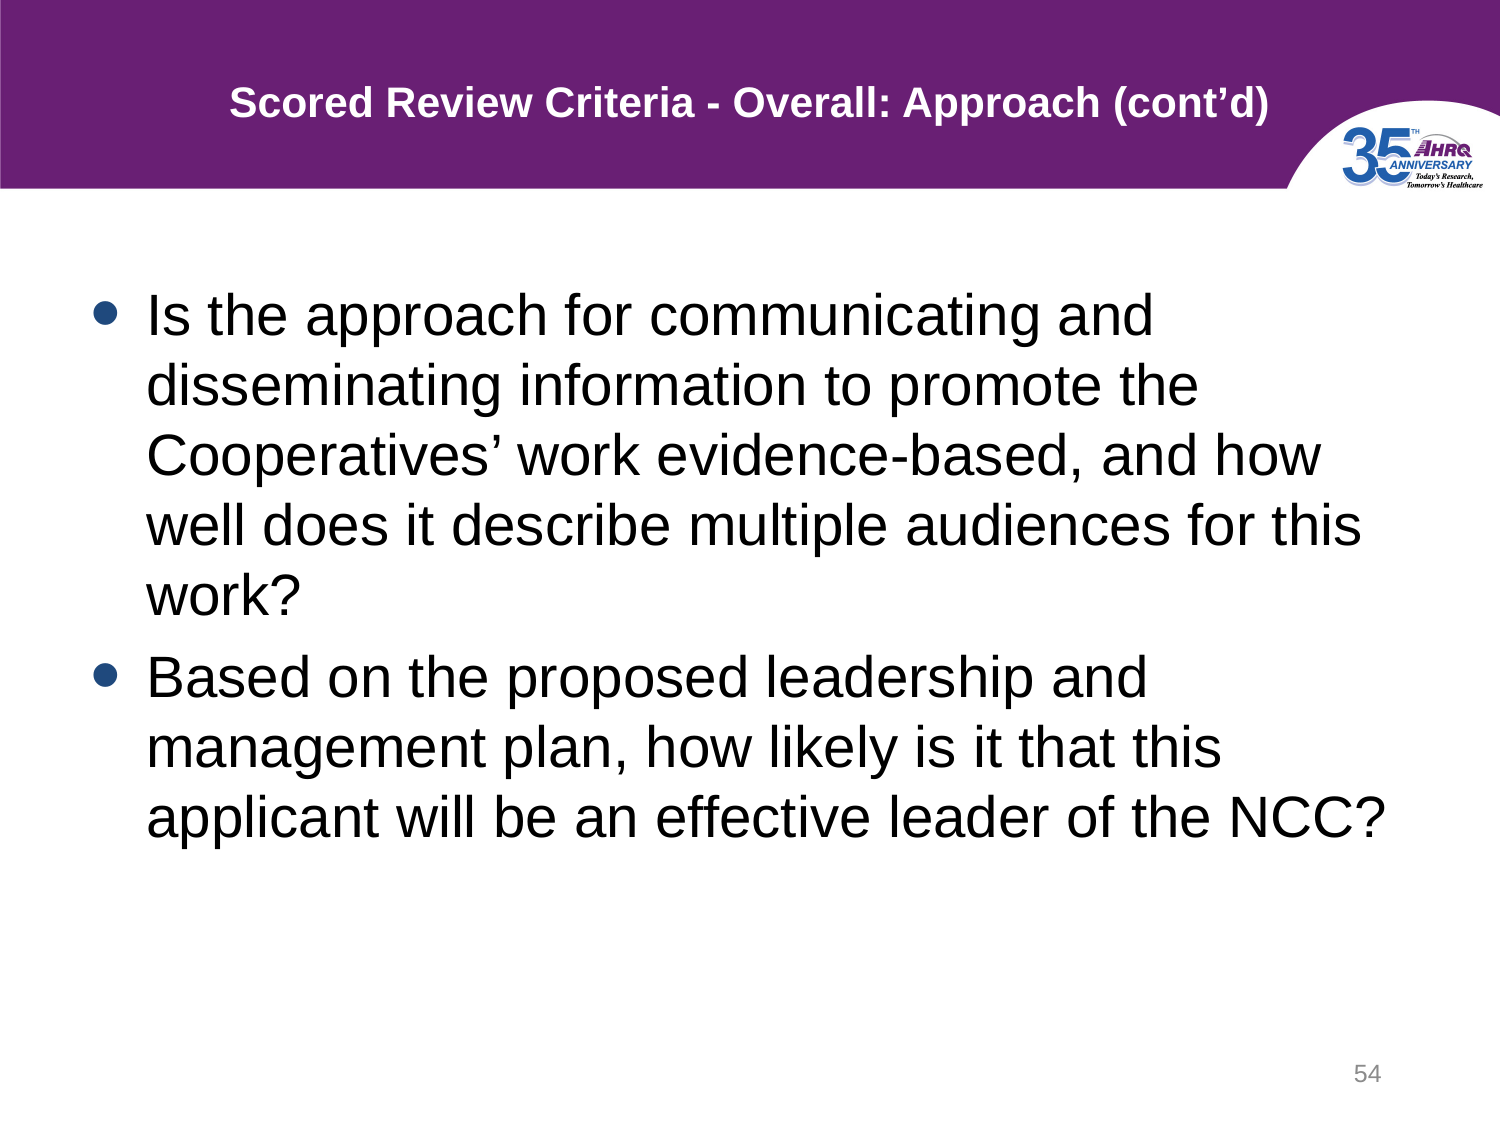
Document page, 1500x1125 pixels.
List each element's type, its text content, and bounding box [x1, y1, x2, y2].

picture [0, 0, 1500, 1125]
title Scored Review Criteria - Overall: Approach (cont’d) [206, 50, 1294, 152]
slide_number 54 [1059, 1042, 1397, 1103]
list Is the approach for communicating and disseminating information to promote the Cooperatives’ work evidence-based, and how well does it describe multiple audiences for this work? Based on the proposed leadership and management plan, how likely is it that this applicant will be an effective leader of the NCC? [75, 270, 1425, 1013]
